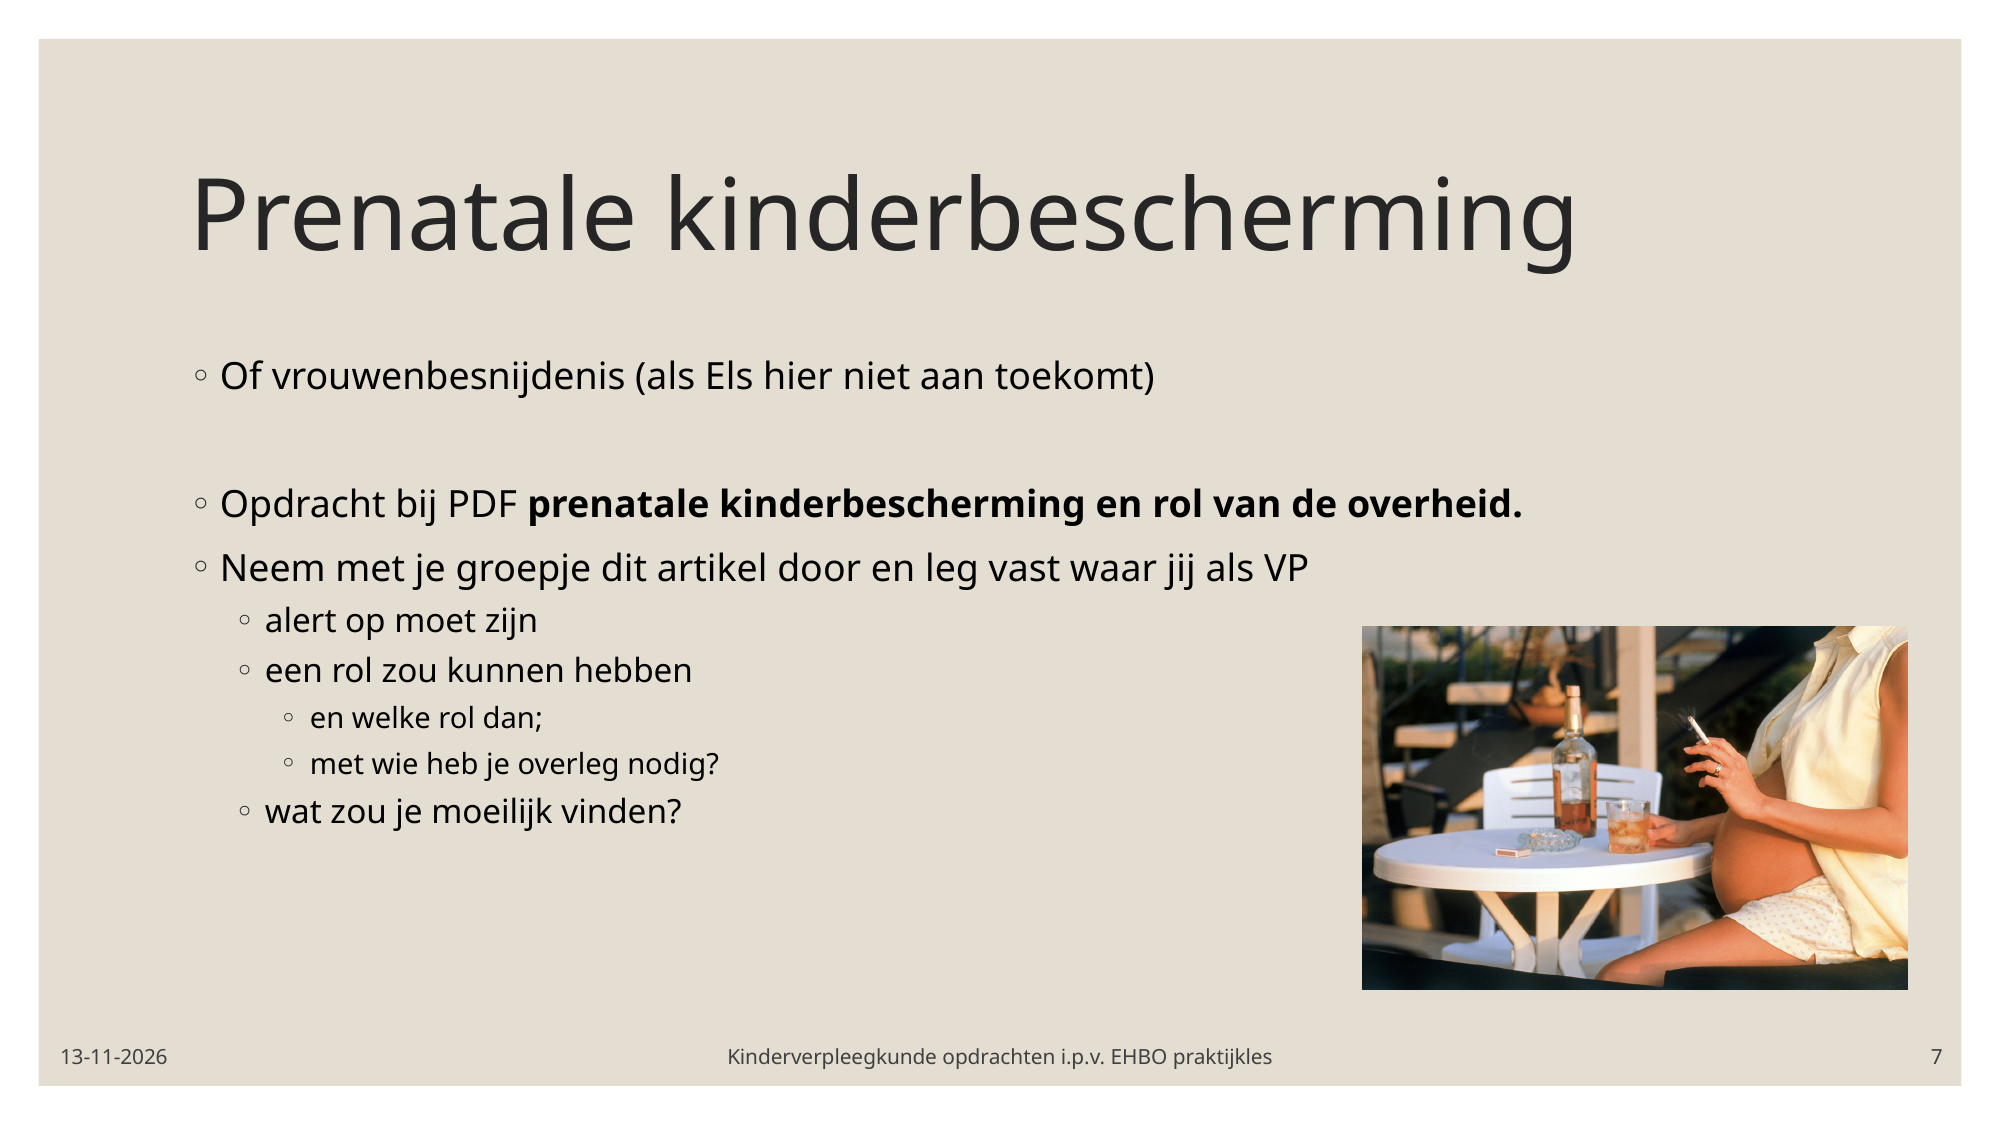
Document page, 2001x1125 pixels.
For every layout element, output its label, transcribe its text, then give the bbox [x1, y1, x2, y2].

title Prenatale kinderbescherming [174, 105, 1825, 331]
picture [1362, 626, 1908, 990]
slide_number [45, 1034, 495, 1080]
list Of vrouwenbesnijdenis (als Els hier niet aan toekomt) Opdracht bij PDF prenatale kinderbescherming en rol van de overheid. Neem met je groepje dit artikel door en leg vast waar jij als VP alert op moet zijn een rol zou kunnen hebben en welke rol dan; met wie heb je overleg nodig? wat zou je moeilijk vinden? [174, 345, 1825, 990]
footer Kinderverpleegkunde opdrachten i.p.v. EHBO praktijkles [572, 1034, 1428, 1080]
slide_number 7 [1717, 1034, 1958, 1080]
